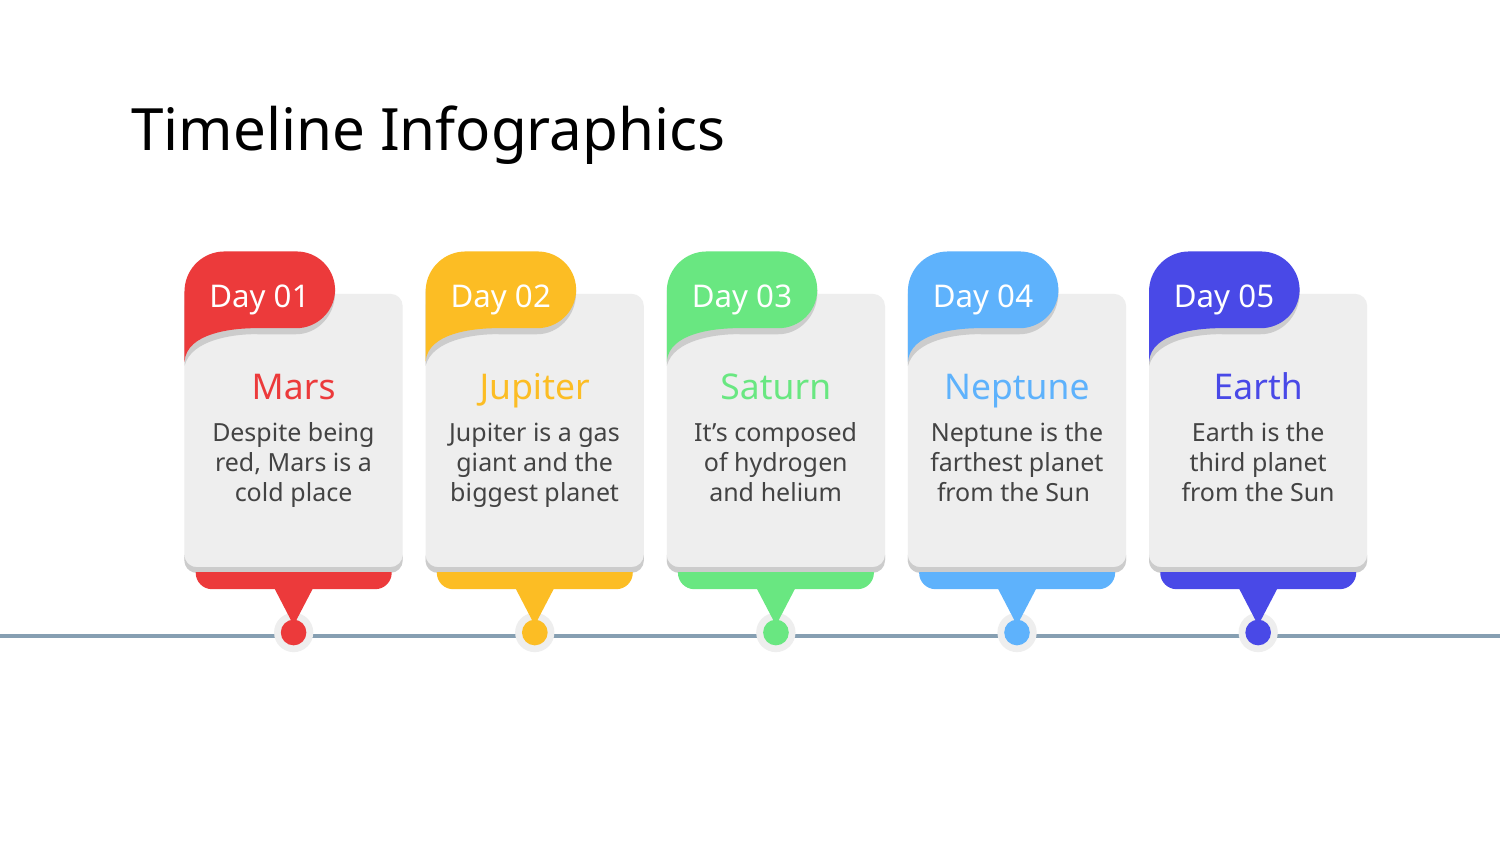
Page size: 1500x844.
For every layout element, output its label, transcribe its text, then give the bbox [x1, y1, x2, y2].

text_box [890, 634, 902, 638]
text_box [1372, 634, 1500, 638]
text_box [184, 251, 404, 653]
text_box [1148, 251, 1368, 653]
text_box [649, 634, 661, 638]
text_box [1131, 634, 1143, 638]
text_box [666, 251, 886, 653]
title Timeline Infographics [116, 88, 1384, 167]
text_box [0, 634, 179, 638]
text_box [425, 251, 645, 653]
text_box [408, 634, 420, 638]
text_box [907, 251, 1127, 653]
